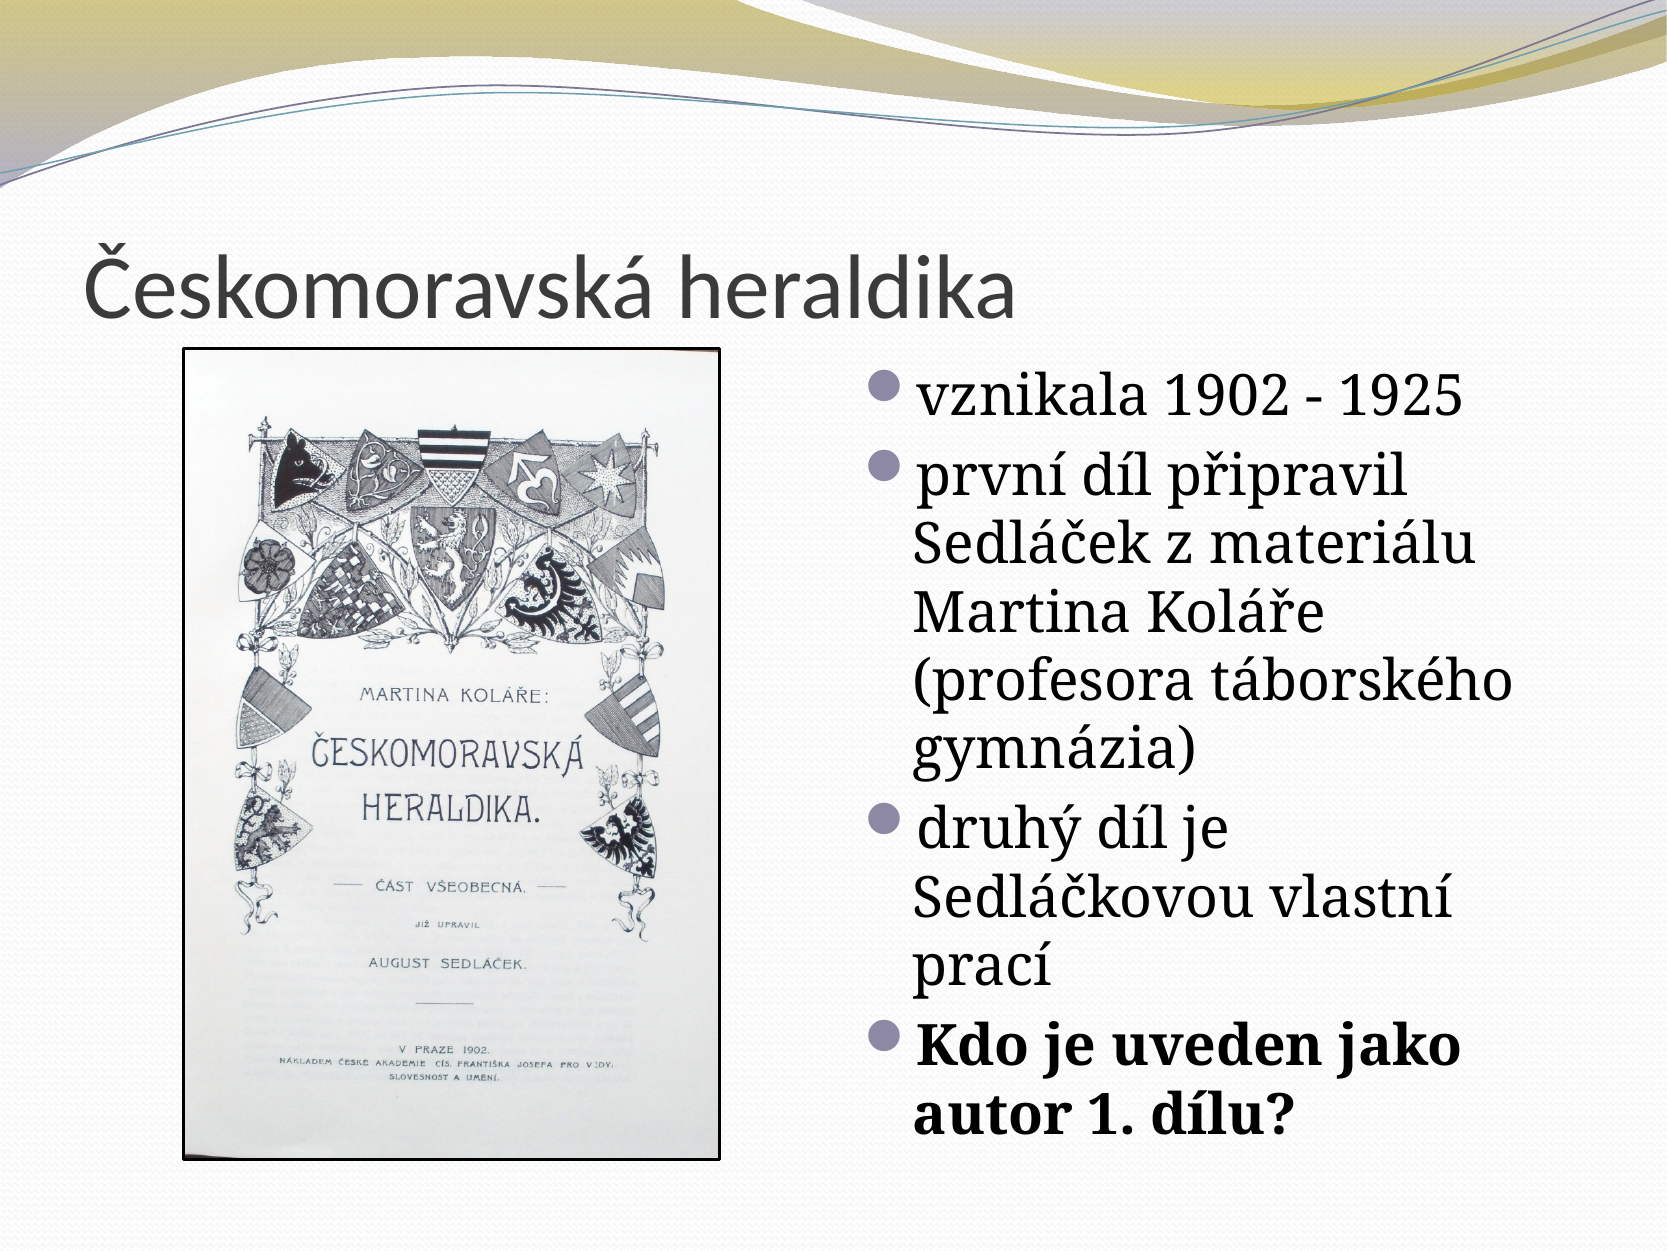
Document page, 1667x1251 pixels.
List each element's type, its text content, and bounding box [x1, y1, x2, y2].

list vznikala 1902 - 1925 první díl připravil Sedláček z materiálu Martina Koláře (profesora táborského gymnázia) druhý díl je Sedláčkovou vlastní prací Kdo je uveden jako autor 1. dílu? [847, 349, 1584, 1159]
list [184, 349, 719, 1159]
title Českomoravská heraldika [83, 128, 1584, 337]
